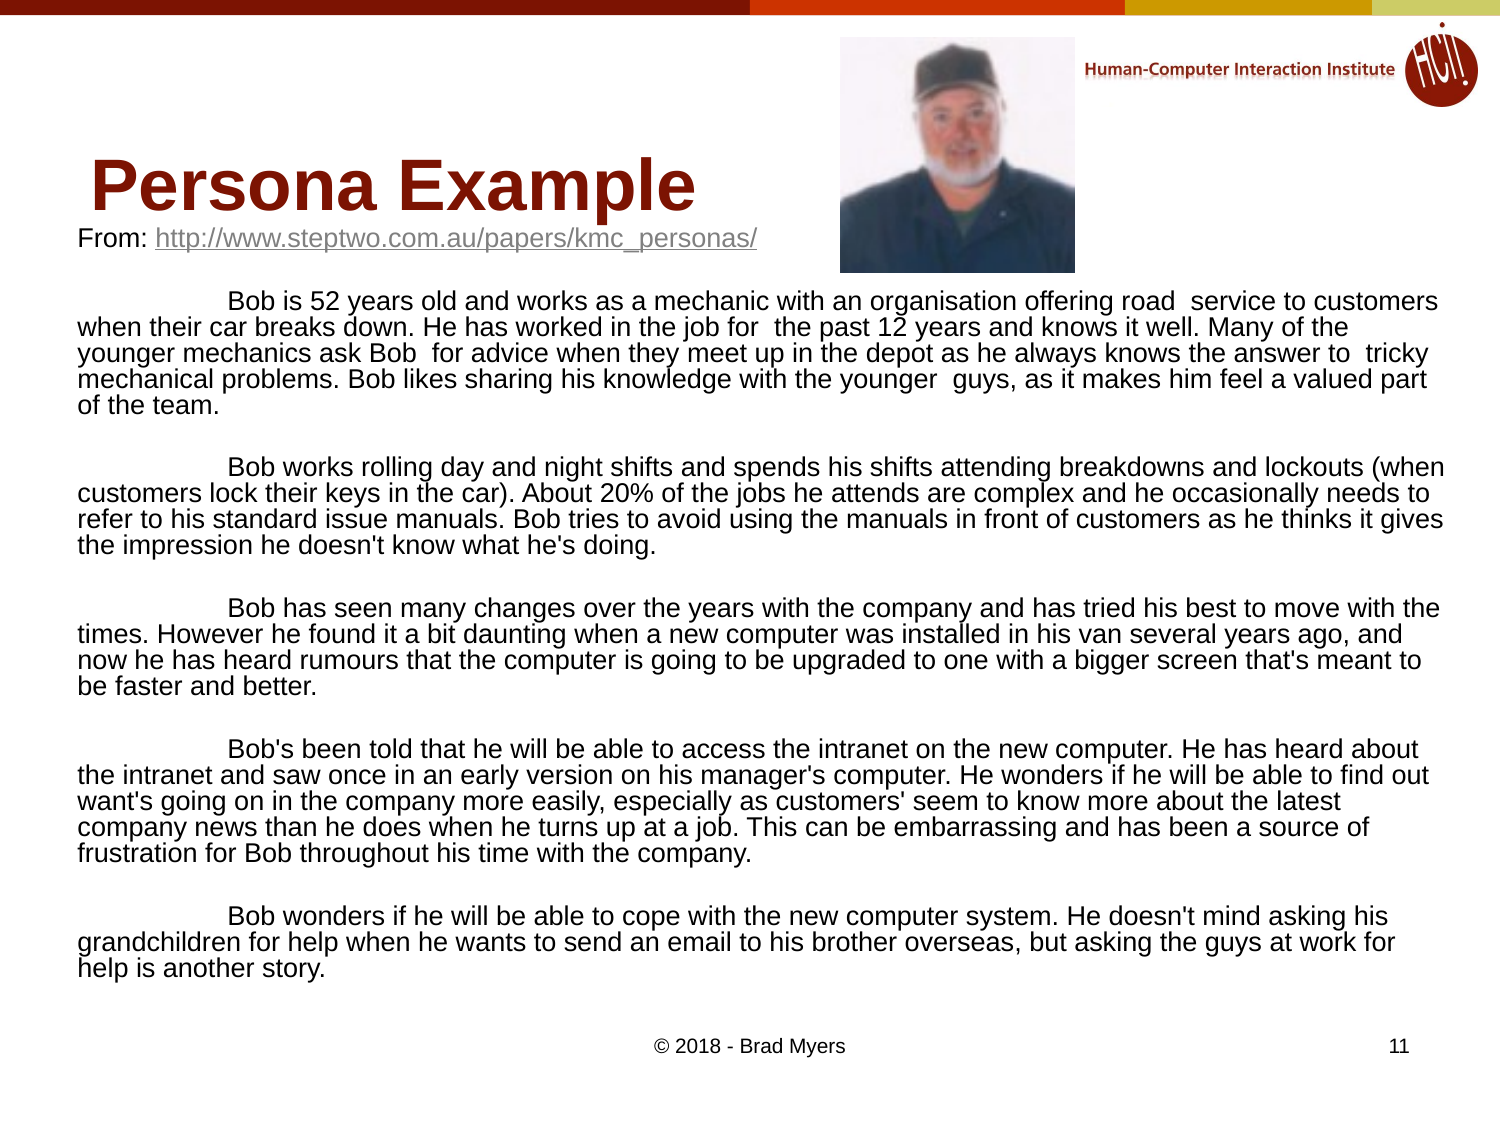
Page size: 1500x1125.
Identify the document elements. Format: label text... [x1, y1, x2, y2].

picture [1313, 22, 1478, 107]
picture [840, 37, 1076, 273]
title Persona Example [74, 19, 1313, 218]
list From: http://www.steptwo.com.au/papers/kmc_personas/ Bob is 52 years old and works as a mechanic with an organisation offering road service to customers when their car breaks down. He has worked in the job for the past 12 years and knows it well. Many of the younger mechanics ask Bob for advice when they meet up in the depot as he always knows the answer to tricky mechanical problems. Bob likes sharing his knowledge with the younger guys, as it makes him feel a valued part of the team. Bob works rolling day and night shifts and spends his shifts attending breakdowns and lockouts (when customers lock their keys in the car). About 20% of the jobs he attends are complex and he occasionally needs to refer to his standard issue manuals. Bob tries to avoid using the manuals in front of customers as he thinks it gives the impression he doesn't know what he's doing. Bob has seen many changes over the years with the company and has tried his best to move with the times. However he found it a bit daunting when a new computer was installed in his van several years ago, and now he has heard rumours that the computer is going to be upgraded to one with a bigger screen that's meant to be faster and better. Bob's been told that he will be able to access the intranet on the new computer. He has heard about the intranet and saw once in an early version on his manager's computer. He wonders if he will be able to find out want's going on in the company more easily, especially as customers' seem to know more about the latest company news than he does when he turns up at a job. This can be embarrassing and has been a source of frustration for Bob throughout his time with the company. Bob wonders if he will be able to cope with the new computer system. He doesn't mind asking his grandchildren for help when he wants to send an email to his brother overseas, but asking the guys at work for help is another story. [62, 218, 1463, 1125]
footer © 2018 - Brad Myers [512, 1024, 988, 1101]
